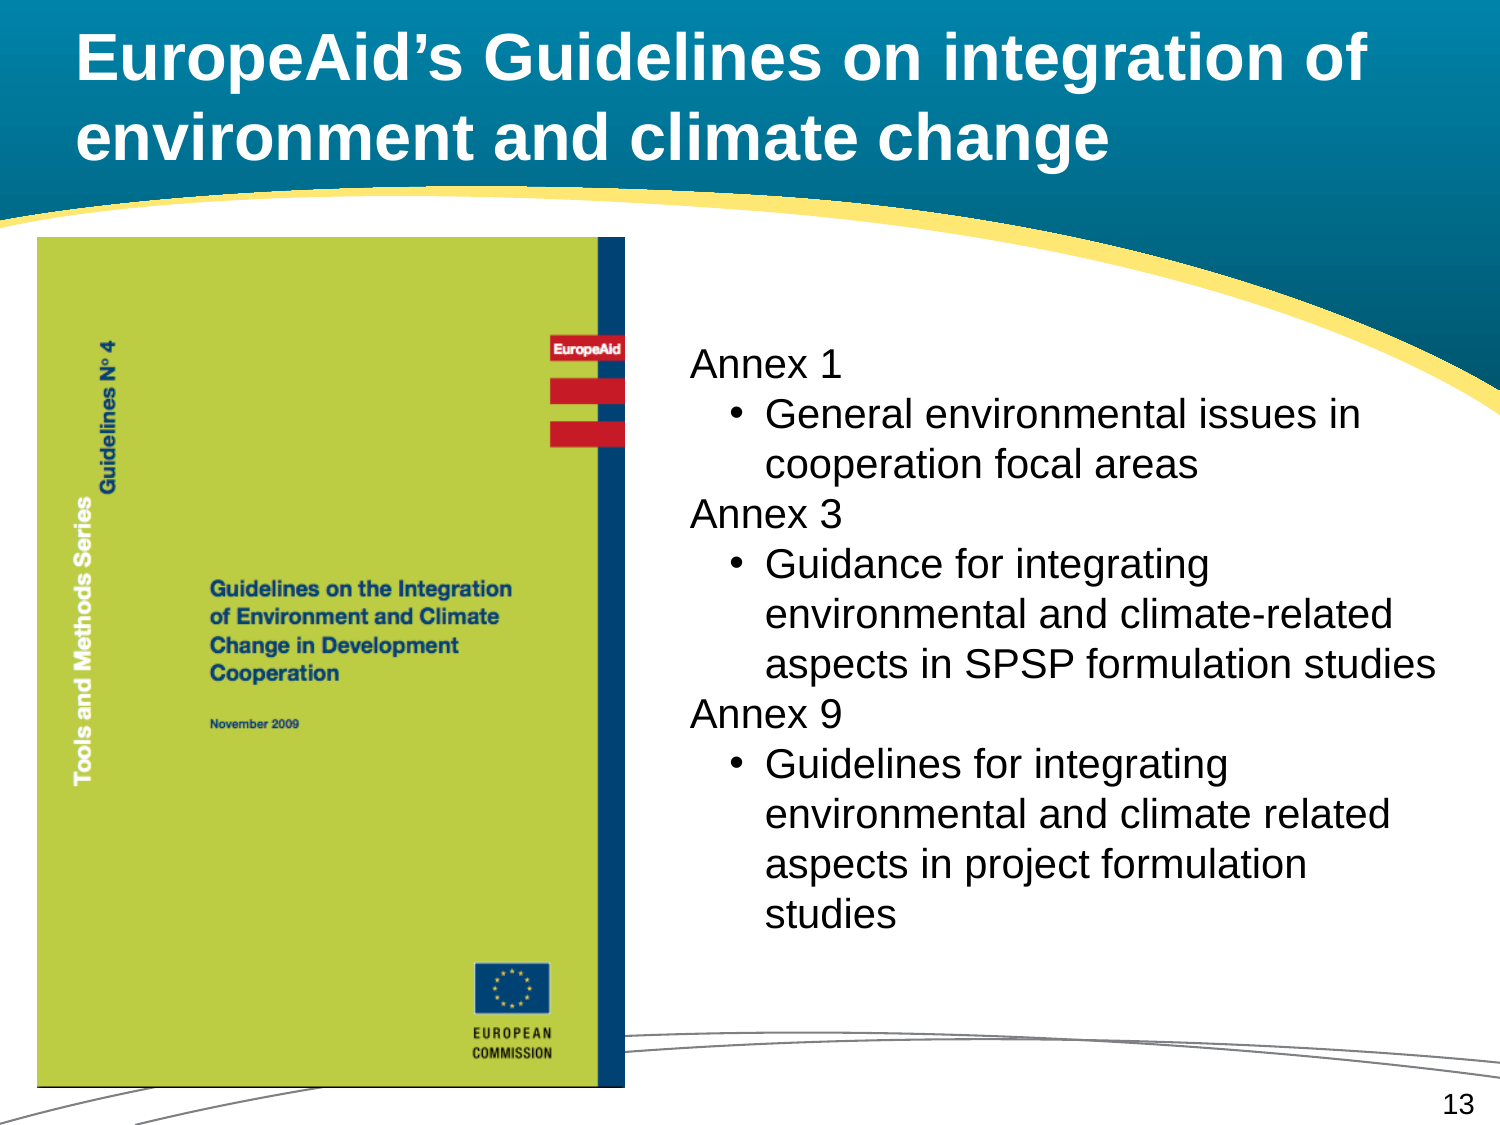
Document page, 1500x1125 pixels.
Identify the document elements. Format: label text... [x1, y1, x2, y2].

picture [37, 237, 626, 1088]
slide_number 13 [1124, 1084, 1476, 1113]
text_box Annex 1 General environmental issues in cooperation focal areas Annex 3 Guidance for integrating environmental and climate-related aspects in SPSP formulation studies Annex 9 Guidelines for integrating environmental and climate related aspects in project formulation studies [675, 329, 1463, 995]
title EuropeAid’s Guidelines on integration of environment and climate change [74, 0, 1476, 188]
